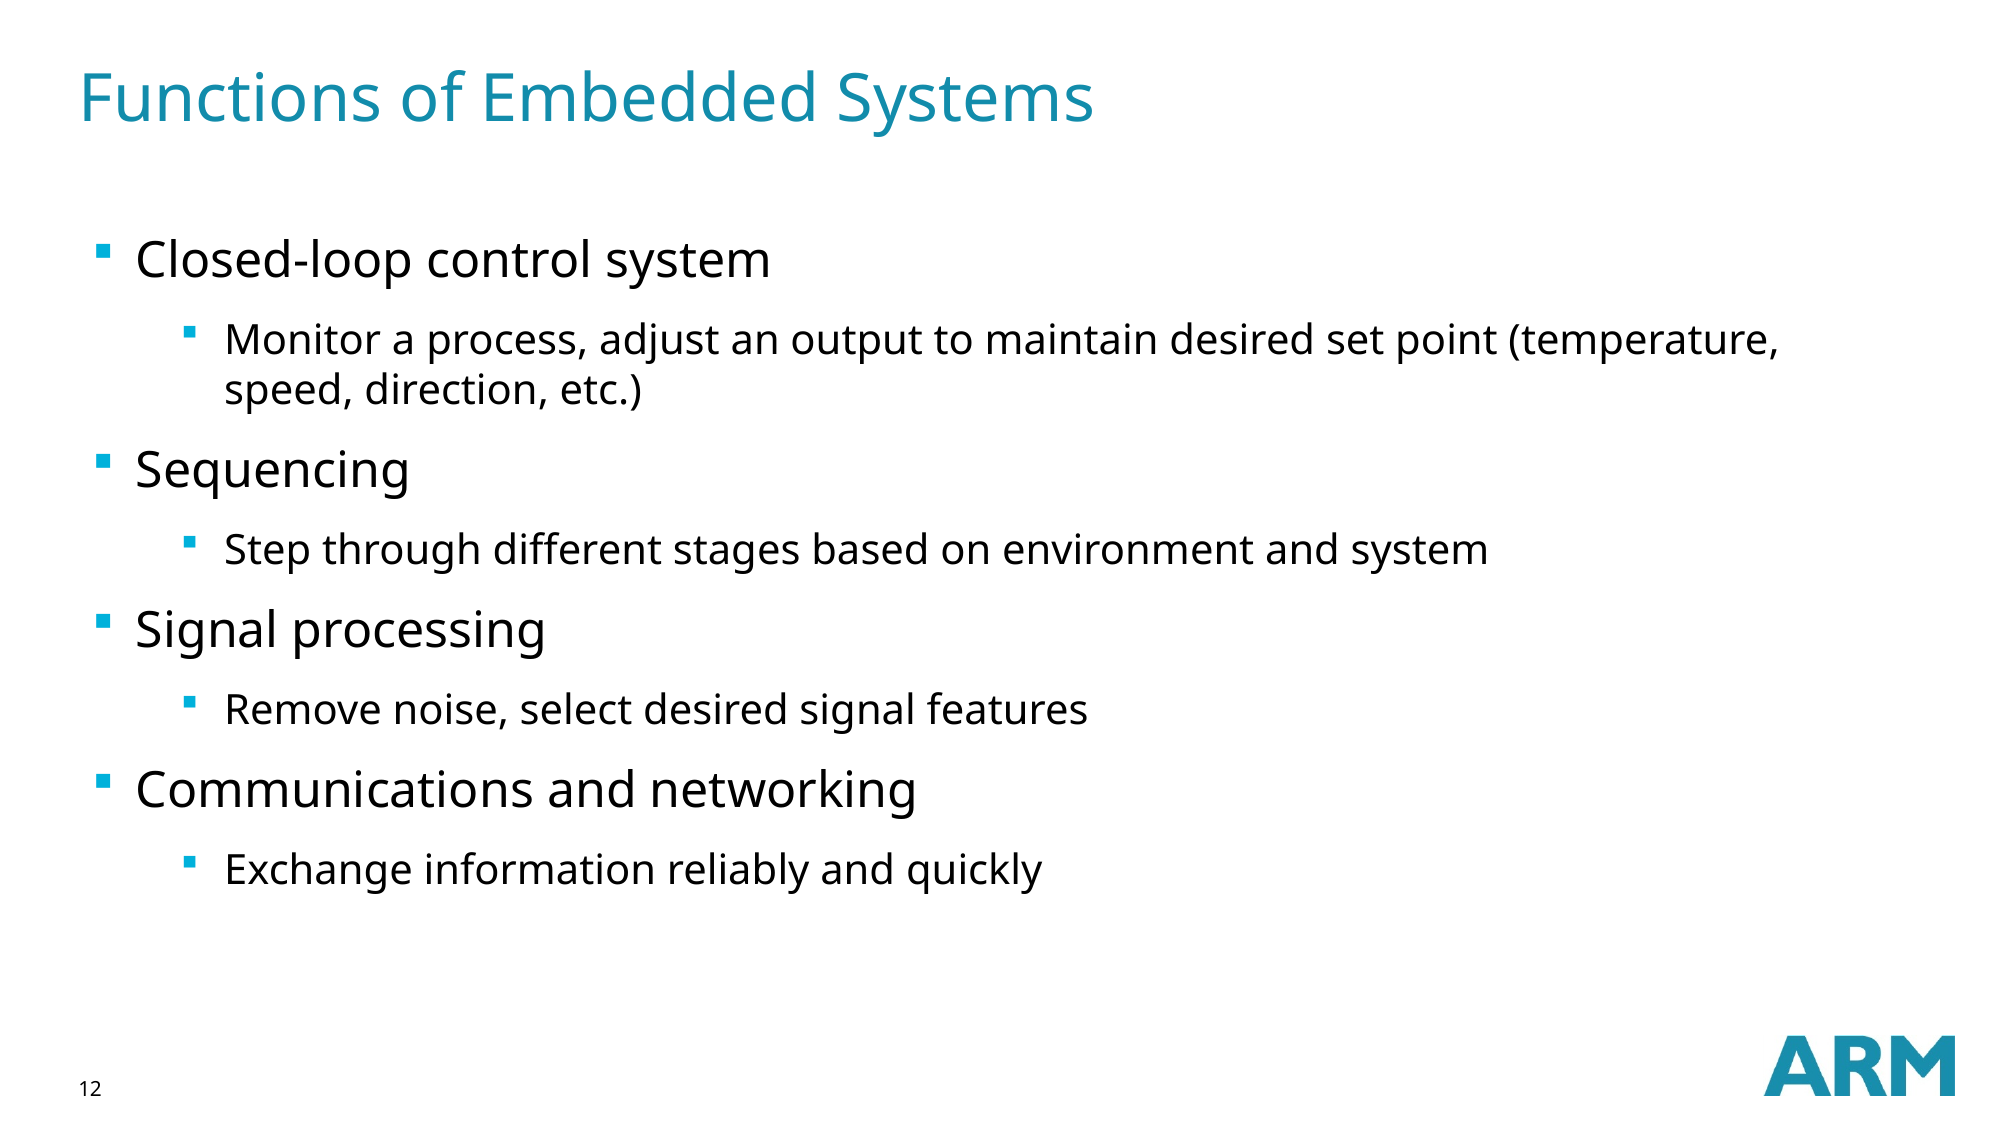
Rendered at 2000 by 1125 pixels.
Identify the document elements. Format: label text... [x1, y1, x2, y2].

title Functions of Embedded Systems [78, 55, 1910, 150]
picture [1763, 1035, 1955, 1096]
list Closed-loop control system Monitor a process, adjust an output to maintain desired set point (temperature, speed, direction, etc.) Sequencing Step through different stages based on environment and system Signal processing Remove noise, select desired signal features Communications and networking Exchange information reliably and quickly [92, 227, 1902, 996]
